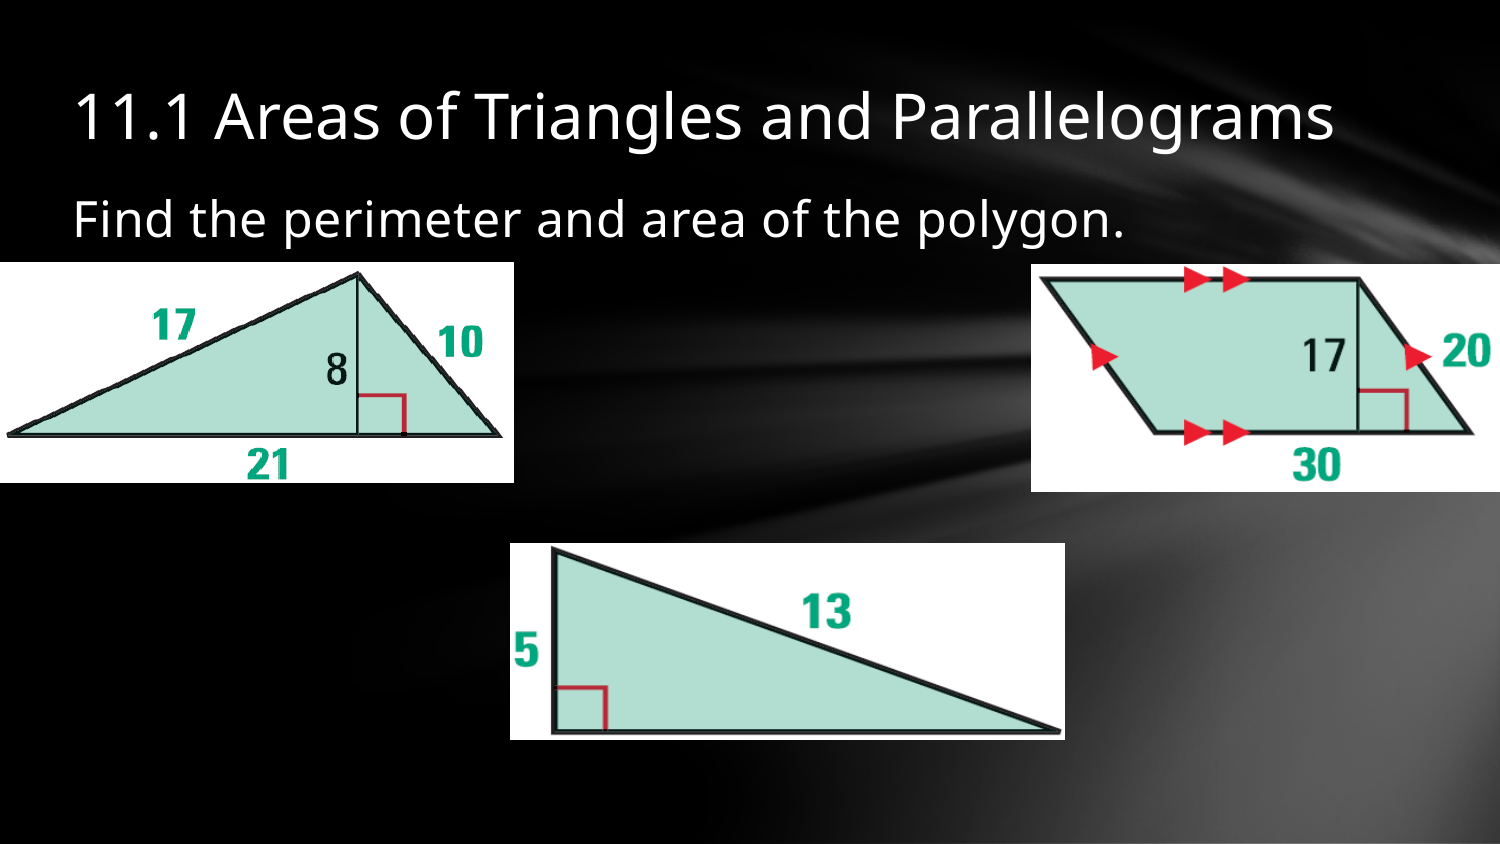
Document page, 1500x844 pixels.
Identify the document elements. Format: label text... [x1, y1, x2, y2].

picture [0, 262, 514, 484]
picture [1031, 263, 1500, 492]
list Find the perimeter and area of the polygon. [57, 180, 1450, 762]
title 11.1 Areas of Triangles and Parallelograms [57, 28, 1450, 160]
picture [510, 543, 1065, 740]
